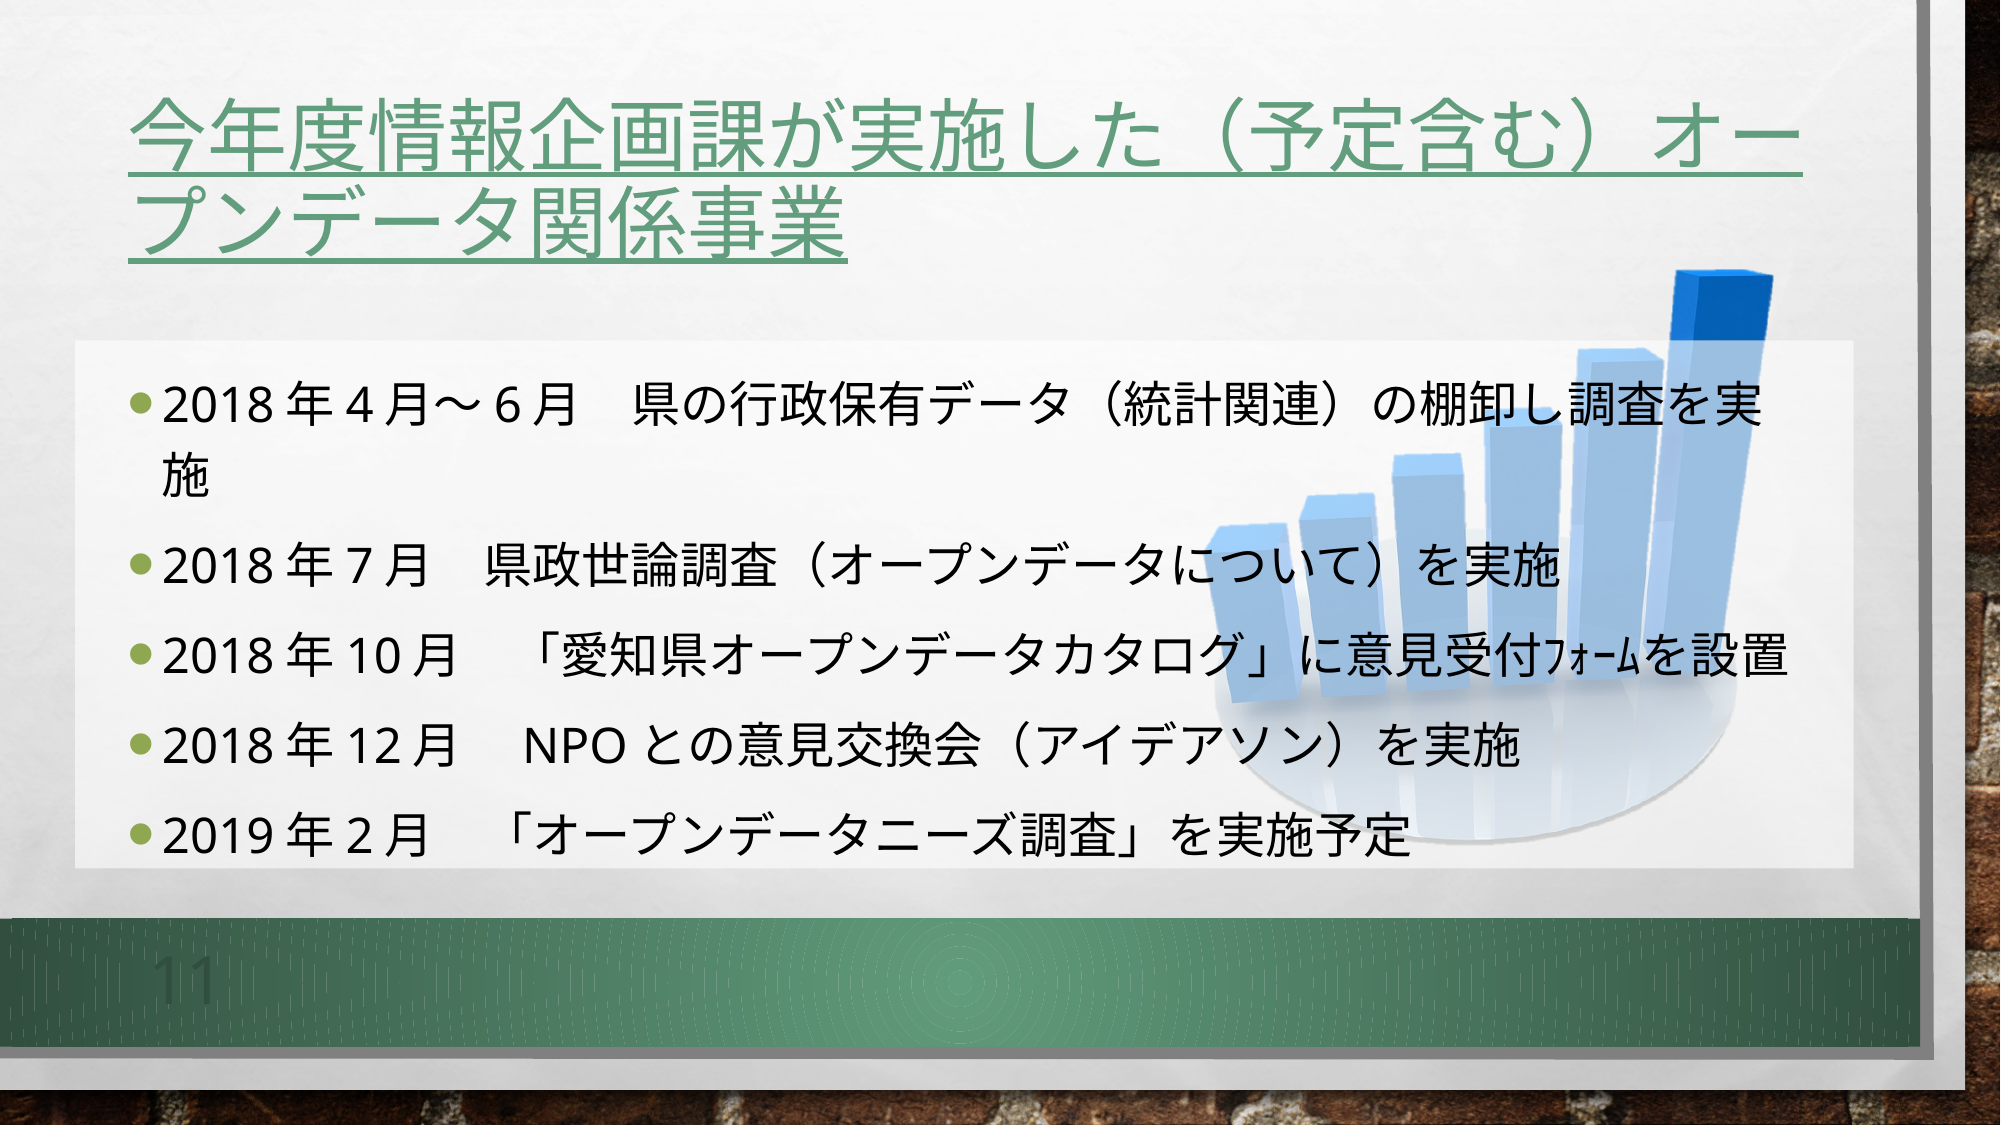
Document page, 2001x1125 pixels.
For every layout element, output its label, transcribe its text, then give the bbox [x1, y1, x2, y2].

slide_number 11 [112, 942, 262, 1025]
text_box [73, 339, 1132, 870]
title 今年度情報企画課が実施した（予定含む）オープンデータ関係事業 [112, 88, 1818, 278]
picture [0, 0, 2000, 1125]
list 2018年4月～6月 県の行政保有データ（統計関連）の棚卸し調査を実施 2018年7月 県政世論調査（オープンデータについて）を実施 2018年10月 「愛知県オープンデータカタログ」に意見受付ﾌｫｰﾑを設置 2018年12月 NPOとの意見交換会（アイデアソン）を実施 2019年2月 「オープンデータニーズ調査」を実施予定 [112, 340, 1818, 884]
picture [1132, 263, 1889, 869]
